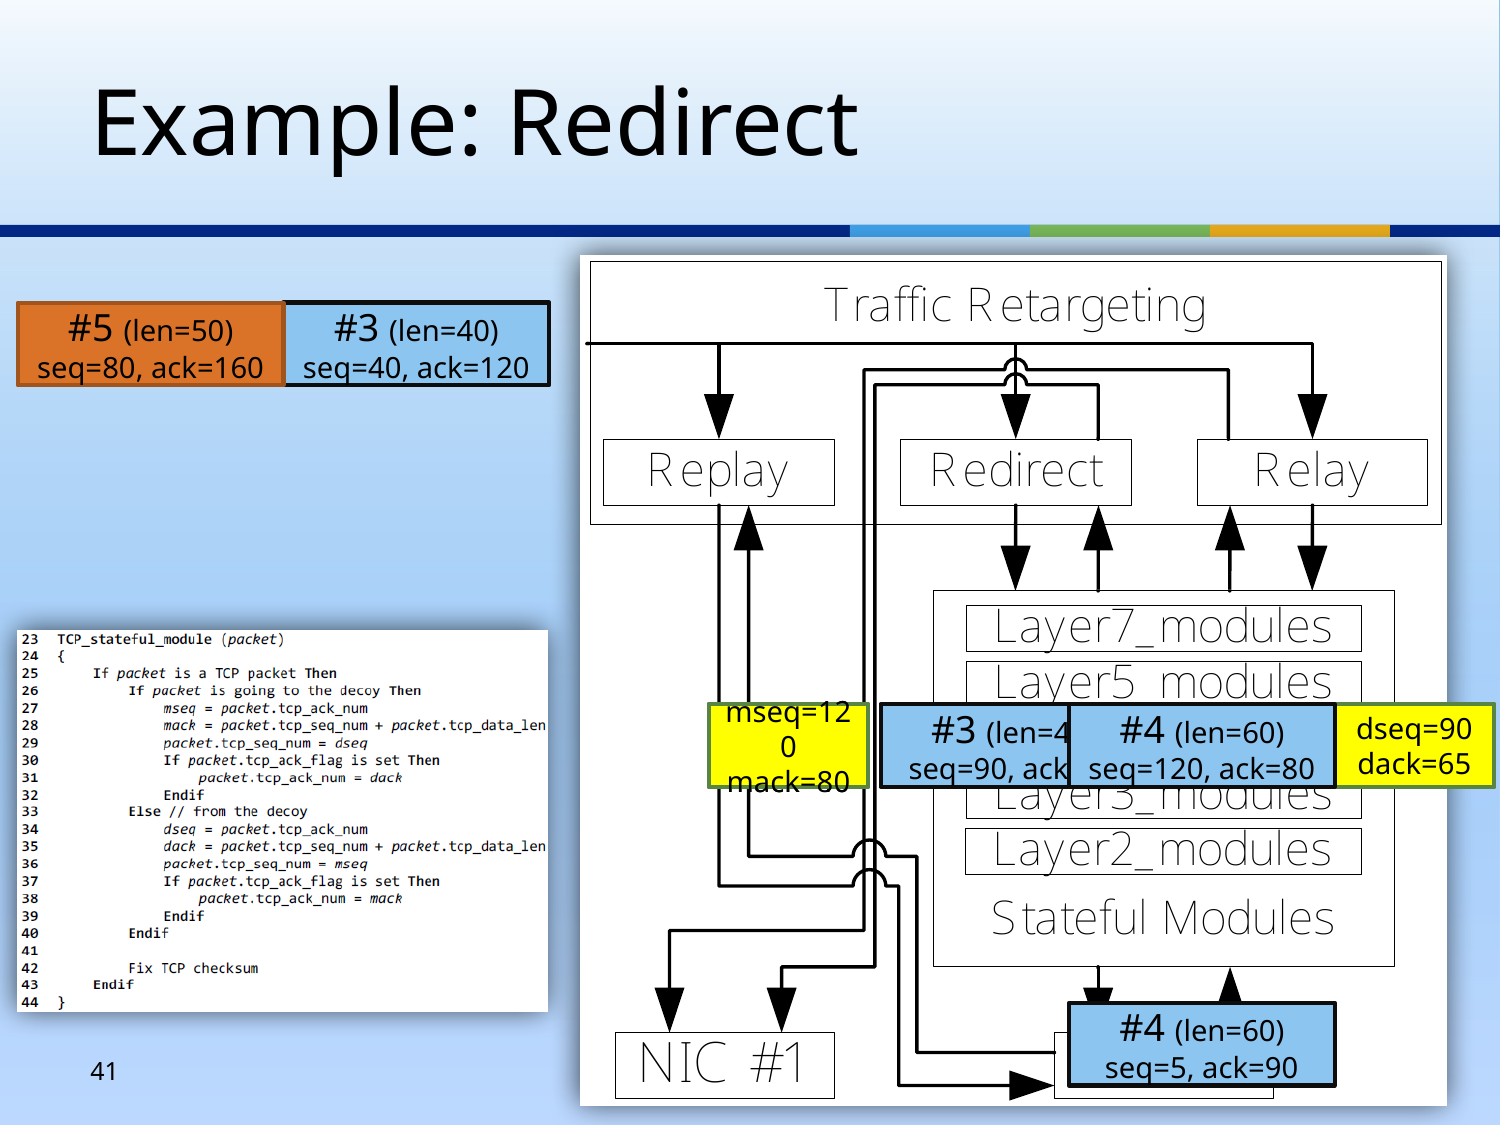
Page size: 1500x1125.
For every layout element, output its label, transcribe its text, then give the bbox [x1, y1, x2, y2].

text_box #5 (len=50) seq=80, ack=160 [16, 301, 286, 387]
slide_number 41 [75, 1042, 426, 1103]
text_box dseq=90 dack=65 [1448, 702, 1496, 789]
picture [17, 629, 548, 1012]
picture [579, 254, 1448, 1107]
text_box #3 (len=40) seq=40, ack=120 [281, 300, 551, 387]
title Example: Redirect [75, 24, 1425, 213]
